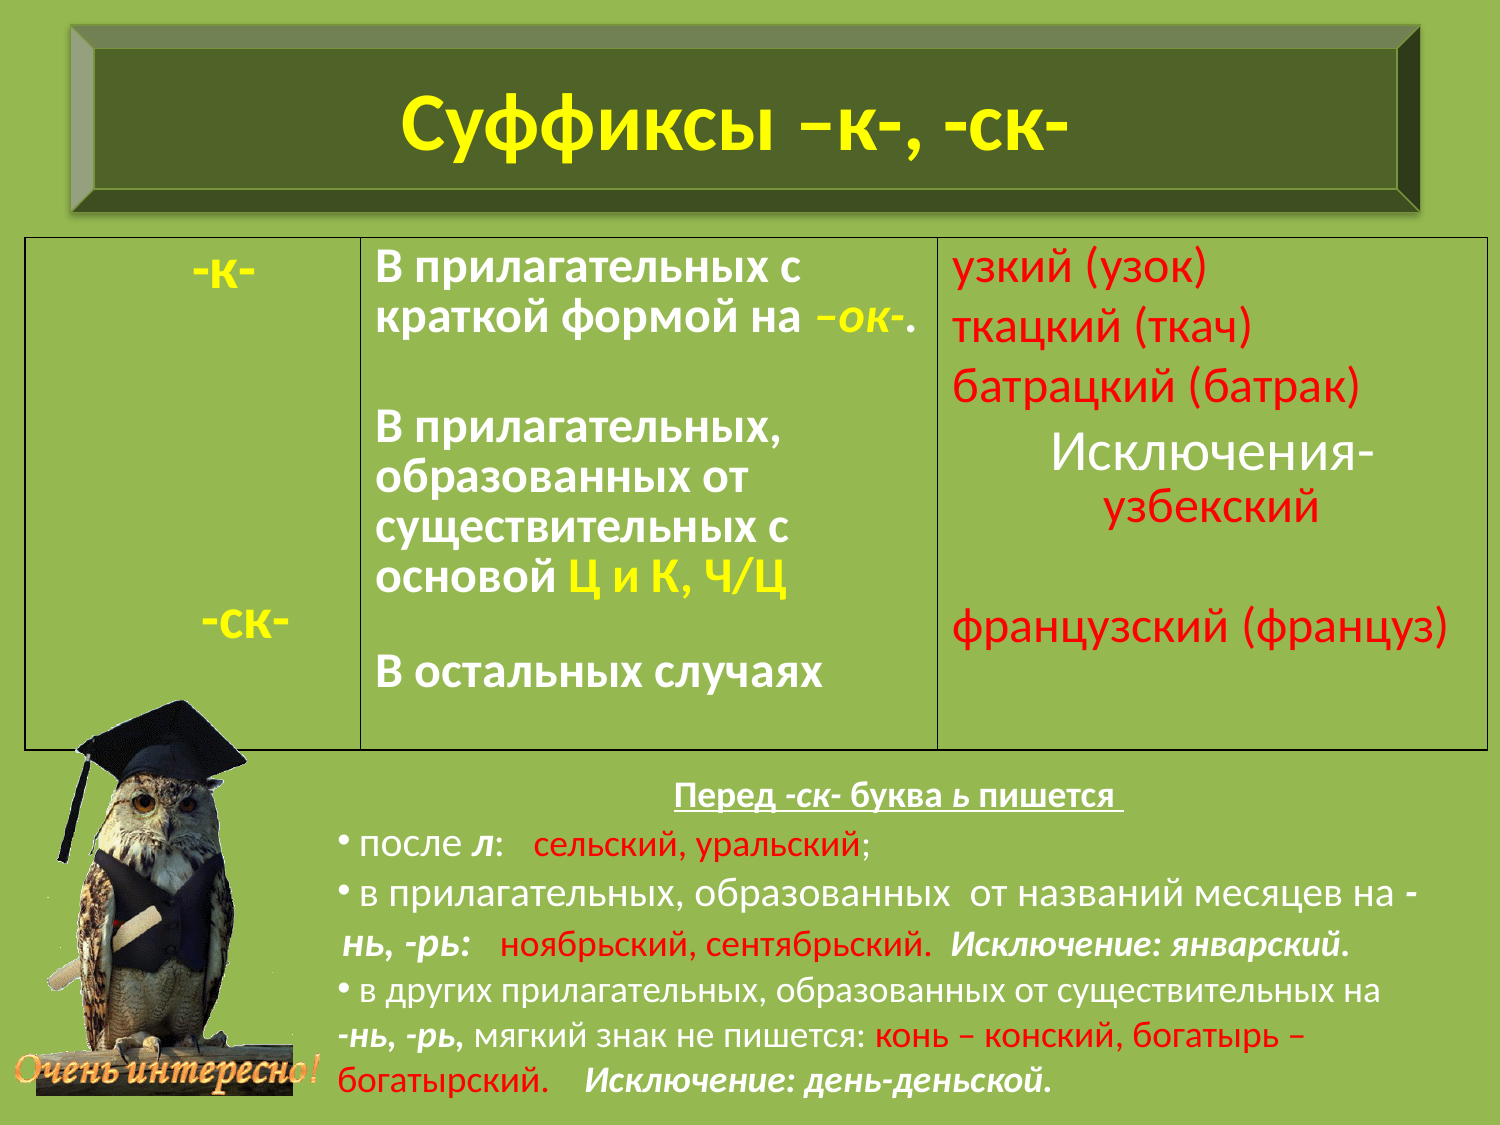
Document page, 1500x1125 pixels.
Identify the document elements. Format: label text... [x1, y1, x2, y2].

table_header В прилагательных с краткой формой на –ок-. В прилагательных, образованных от существительных с основой Ц и К, Ч/Ц В остальных случаях [361, 238, 937, 749]
table_header -к- -ск- [26, 238, 360, 749]
picture [12, 696, 323, 1096]
table_header узкий (узок) ткацкий (ткач) батрацкий (батрак) Исключения- узбекский французский (француз) [938, 238, 1487, 749]
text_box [70, 24, 1421, 213]
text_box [737, 612, 1451, 788]
text_box Перед -ск- буква ь пишется после л: сельский, уральский; в прилагательных, образованных от названий месяцев на -нь, -рь: ноябрьский, сентябрьский. Исключение: январский. в других прилагательных, образованных от существительных на -нь, -рь, мягкий знак не пишется: конь – конский, богатырь – богатырский. Исключение: день-деньской. [322, 762, 1475, 1108]
